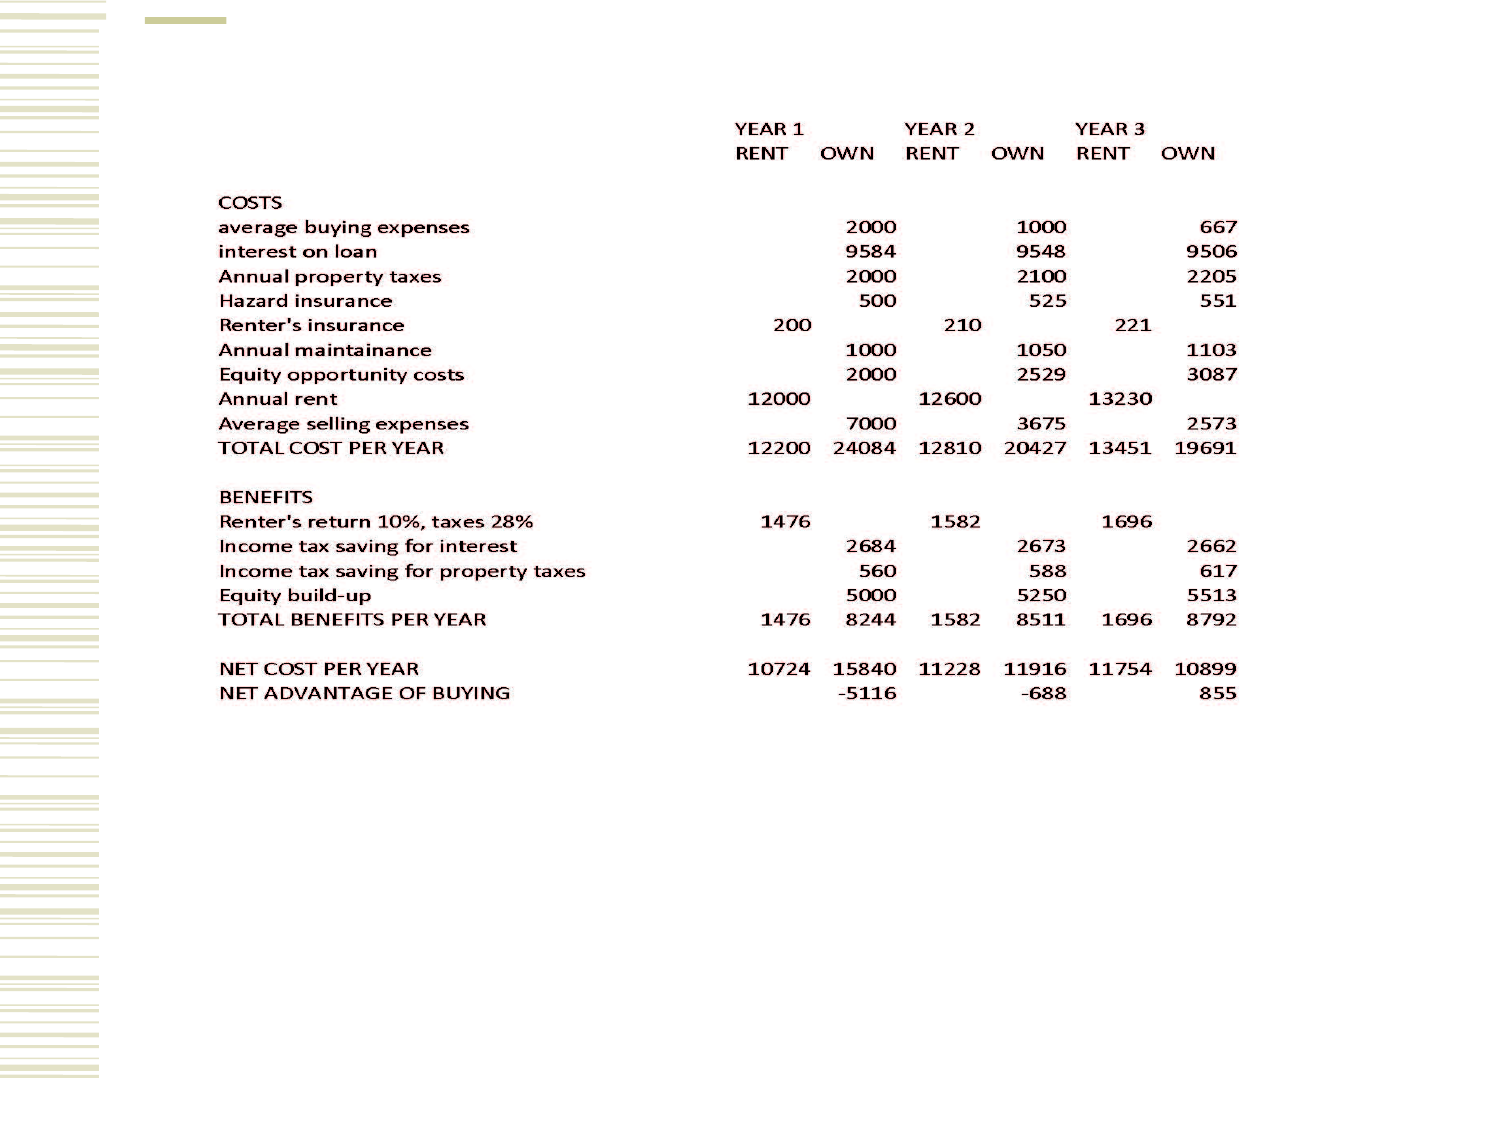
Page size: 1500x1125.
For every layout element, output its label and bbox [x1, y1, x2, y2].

list [99, 24, 1476, 1125]
